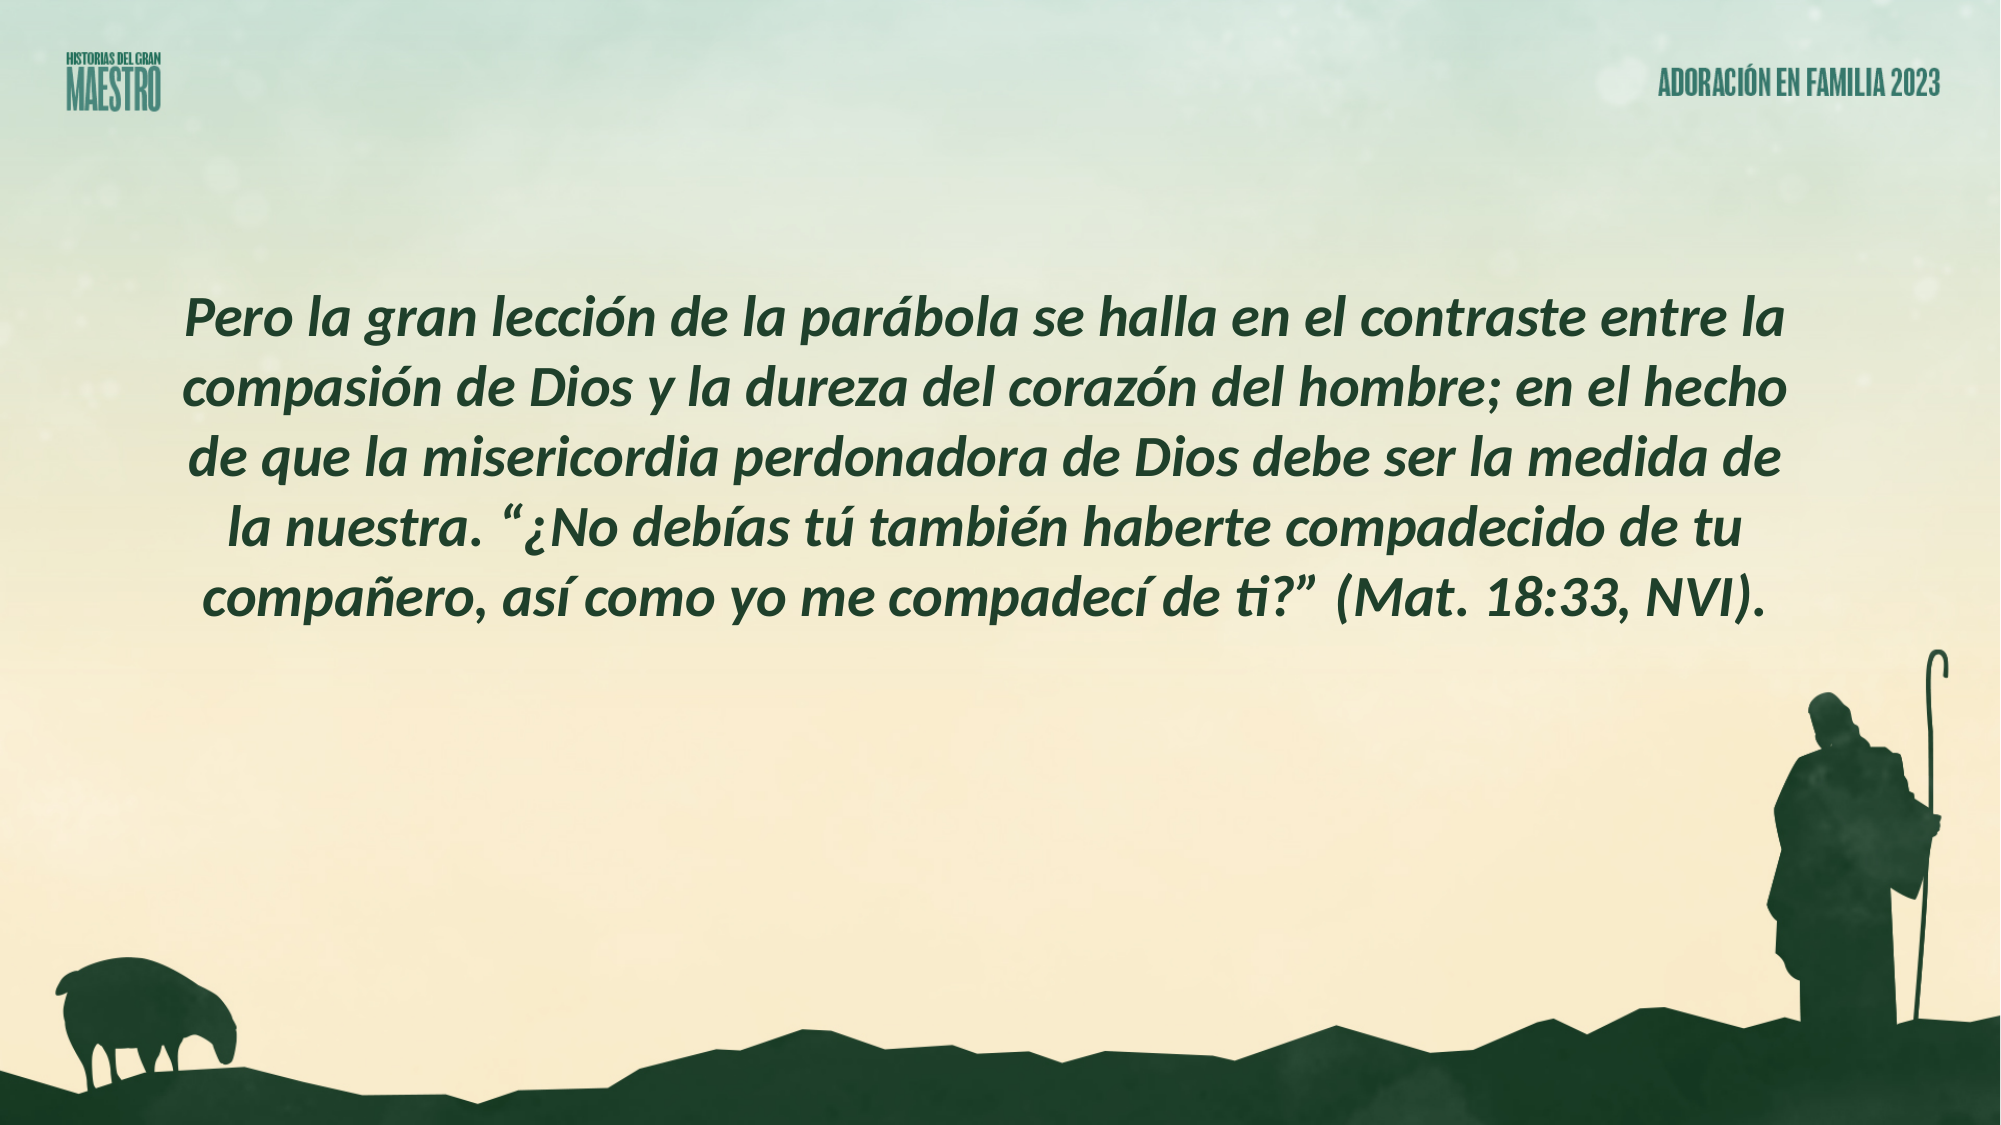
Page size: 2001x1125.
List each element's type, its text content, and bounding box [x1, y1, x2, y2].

picture [0, 0, 2001, 1125]
text_box Pero la gran lección de la parábola se halla en el contraste entre la compasión de Dios y la dureza del corazón del hombre; en el hecho de que la misericordia perdonadora de Dios debe ser la medida de la nuestra. “¿No debías tú también haberte compadecido de tu compañero, así como yo me compadecí de ti?” (Mat. 18:33, NVI). [164, 271, 1808, 636]
